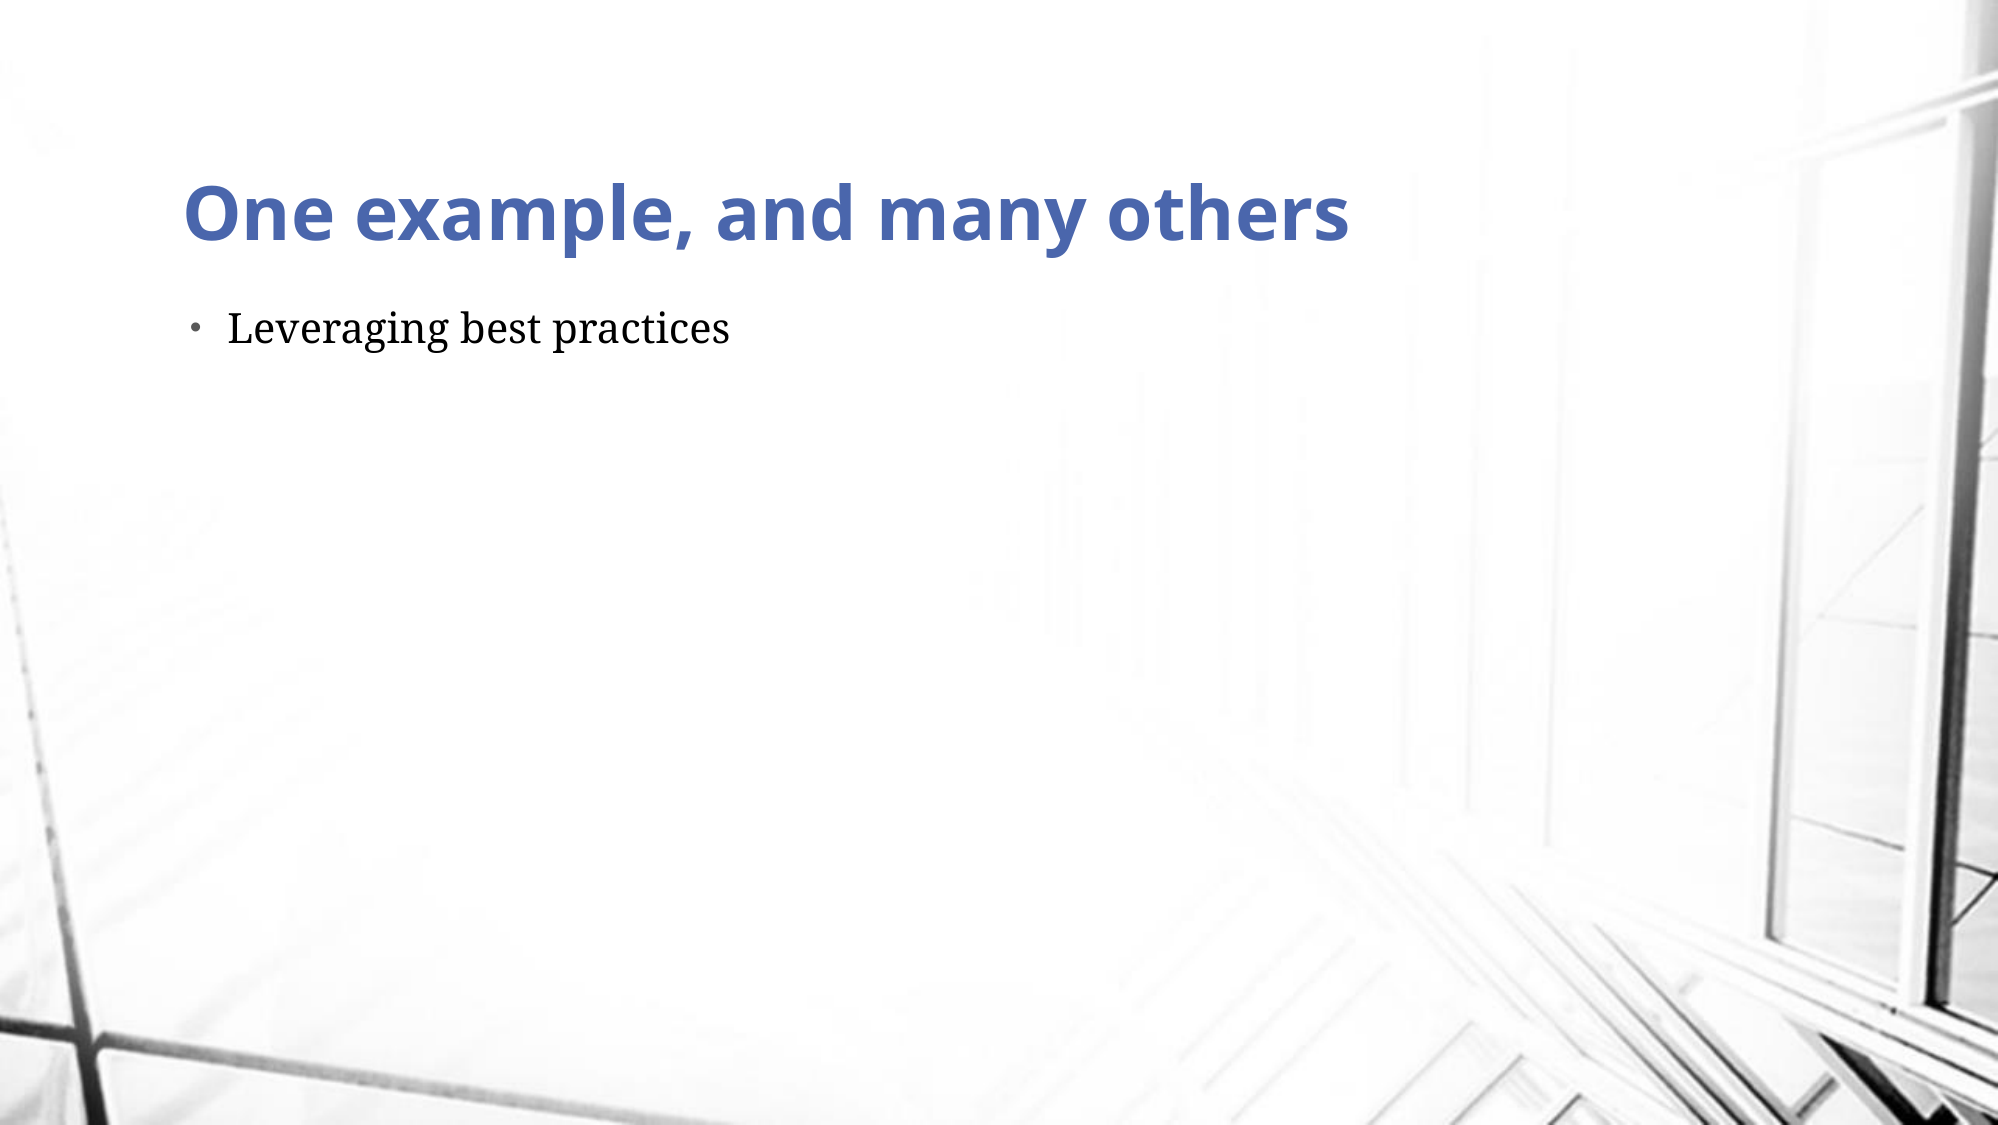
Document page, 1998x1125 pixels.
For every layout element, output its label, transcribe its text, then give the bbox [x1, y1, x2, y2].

list Leveraging best practices [174, 299, 1601, 988]
picture [0, 0, 1998, 1125]
title One example, and many others [174, 86, 1601, 263]
